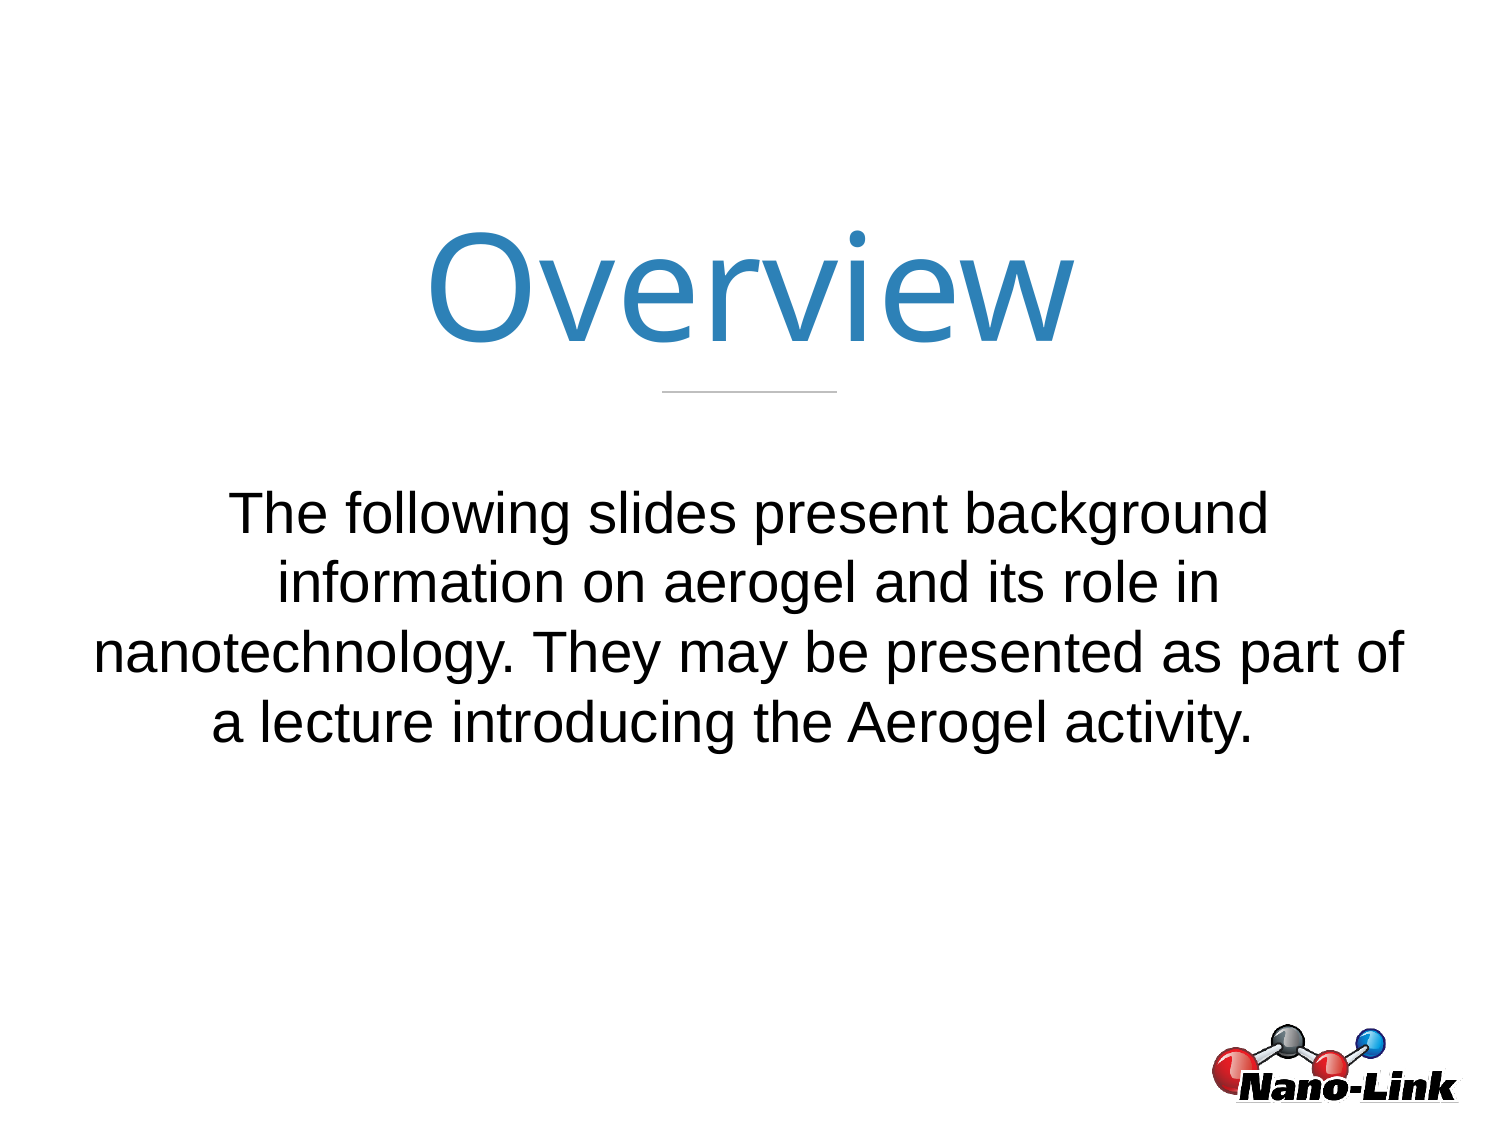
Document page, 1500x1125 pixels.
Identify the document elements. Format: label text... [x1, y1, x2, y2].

title Overview [75, 187, 1425, 375]
list The following slides present background information on aerogel and its role in nanotechnology. They may be presented as part of a lecture introducing the Aerogel activity. [75, 467, 1425, 793]
picture [1212, 1024, 1463, 1103]
